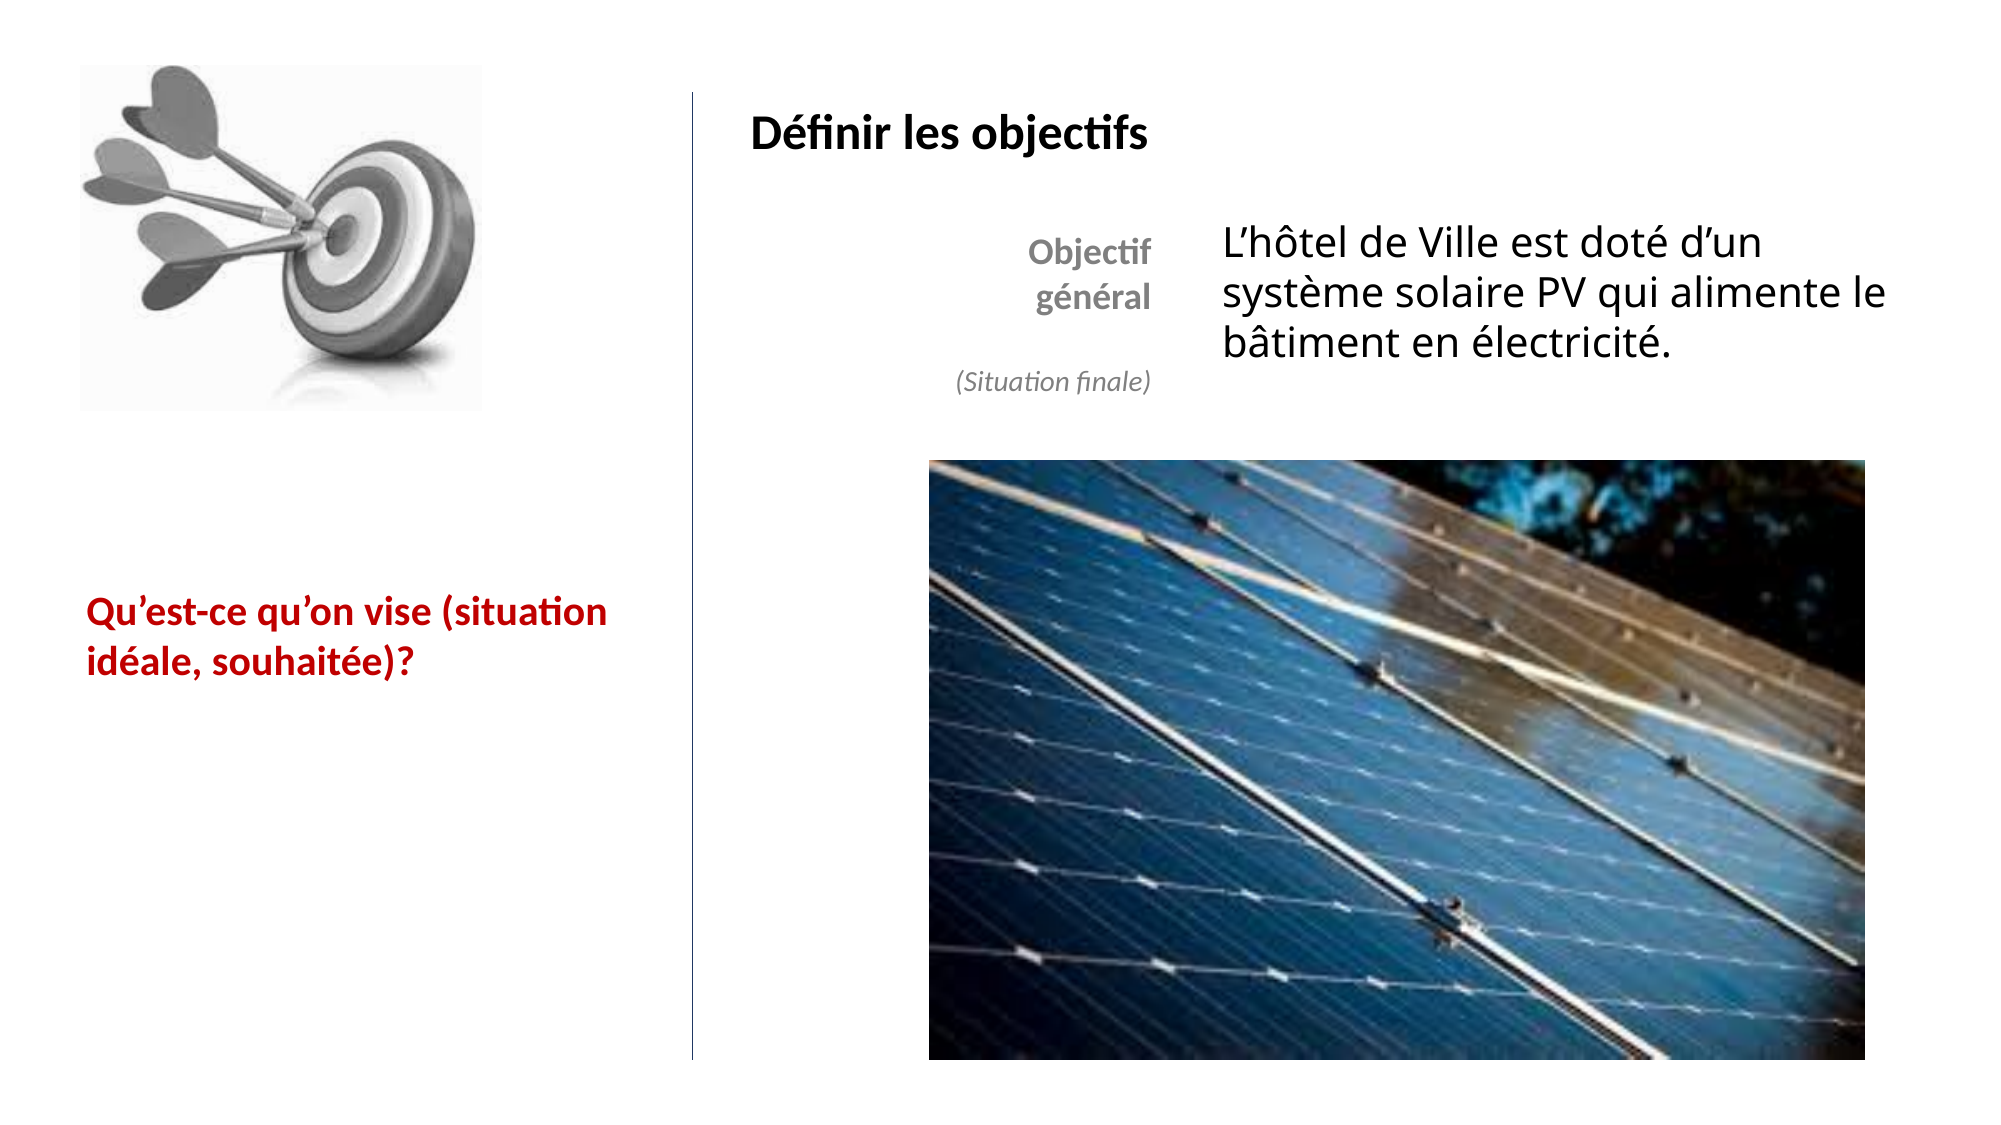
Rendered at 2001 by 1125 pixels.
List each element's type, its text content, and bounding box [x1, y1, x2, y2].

text_box Objectif général (Situation finale) [929, 219, 1167, 405]
text_box L’hôtel de Ville est doté d’un système solaire PV qui alimente le bâtiment en électricité. [1207, 208, 1909, 374]
picture [929, 460, 1865, 1060]
text_box Définir les objectifs [735, 92, 1164, 208]
picture [80, 65, 482, 411]
text_box Qu’est-ce qu’on vise (situation idéale, souhaitée)? [71, 576, 665, 691]
